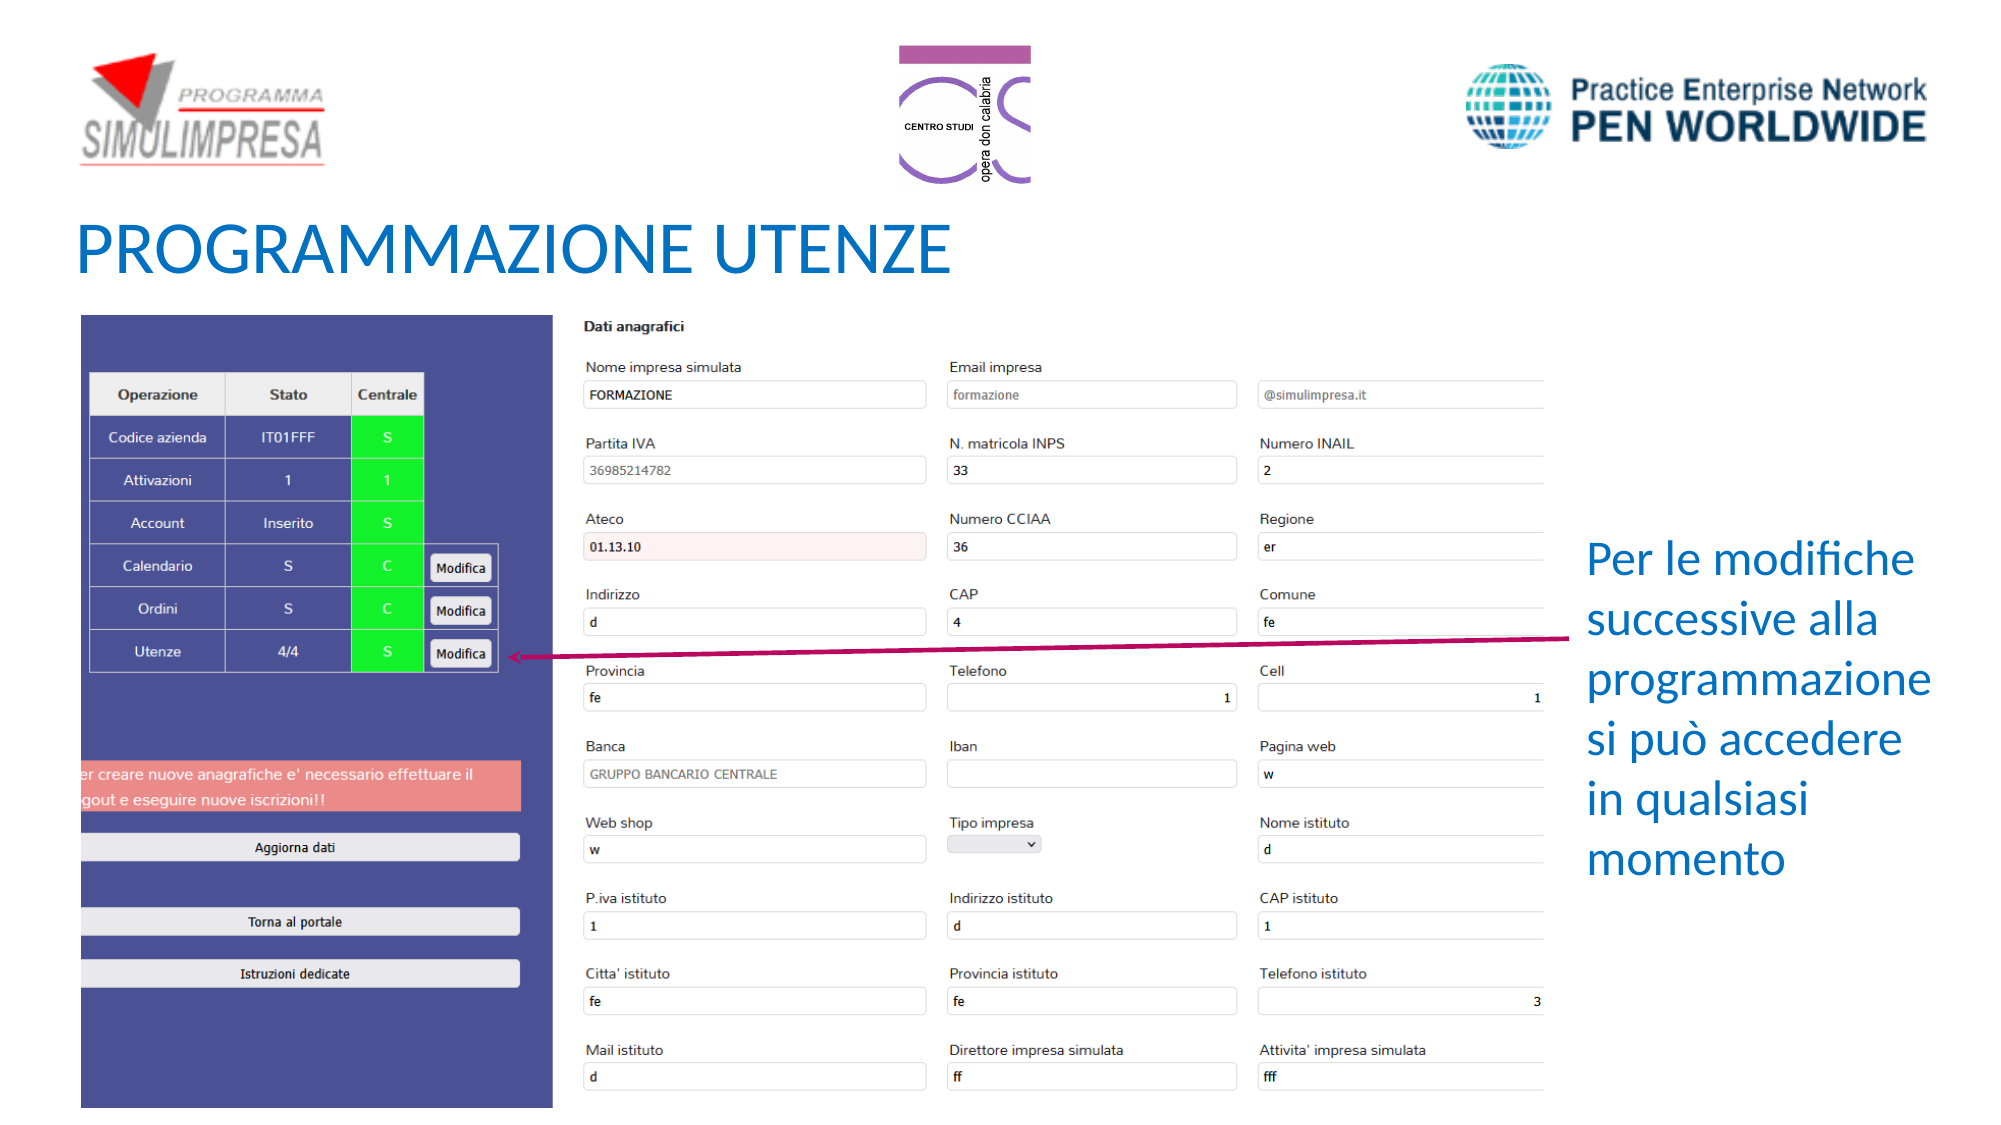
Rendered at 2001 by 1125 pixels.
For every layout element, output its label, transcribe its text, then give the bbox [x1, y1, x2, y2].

picture [81, 315, 1545, 1109]
picture [896, 42, 1034, 188]
subtitle PROGRAMMAZIONE UTENZE [60, 201, 1956, 319]
picture [1466, 64, 1927, 149]
picture [76, 50, 336, 168]
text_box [507, 638, 1570, 658]
text_box Per le modifiche successive alla programmazione si può accedere in qualsiasi momento [1571, 518, 1956, 893]
